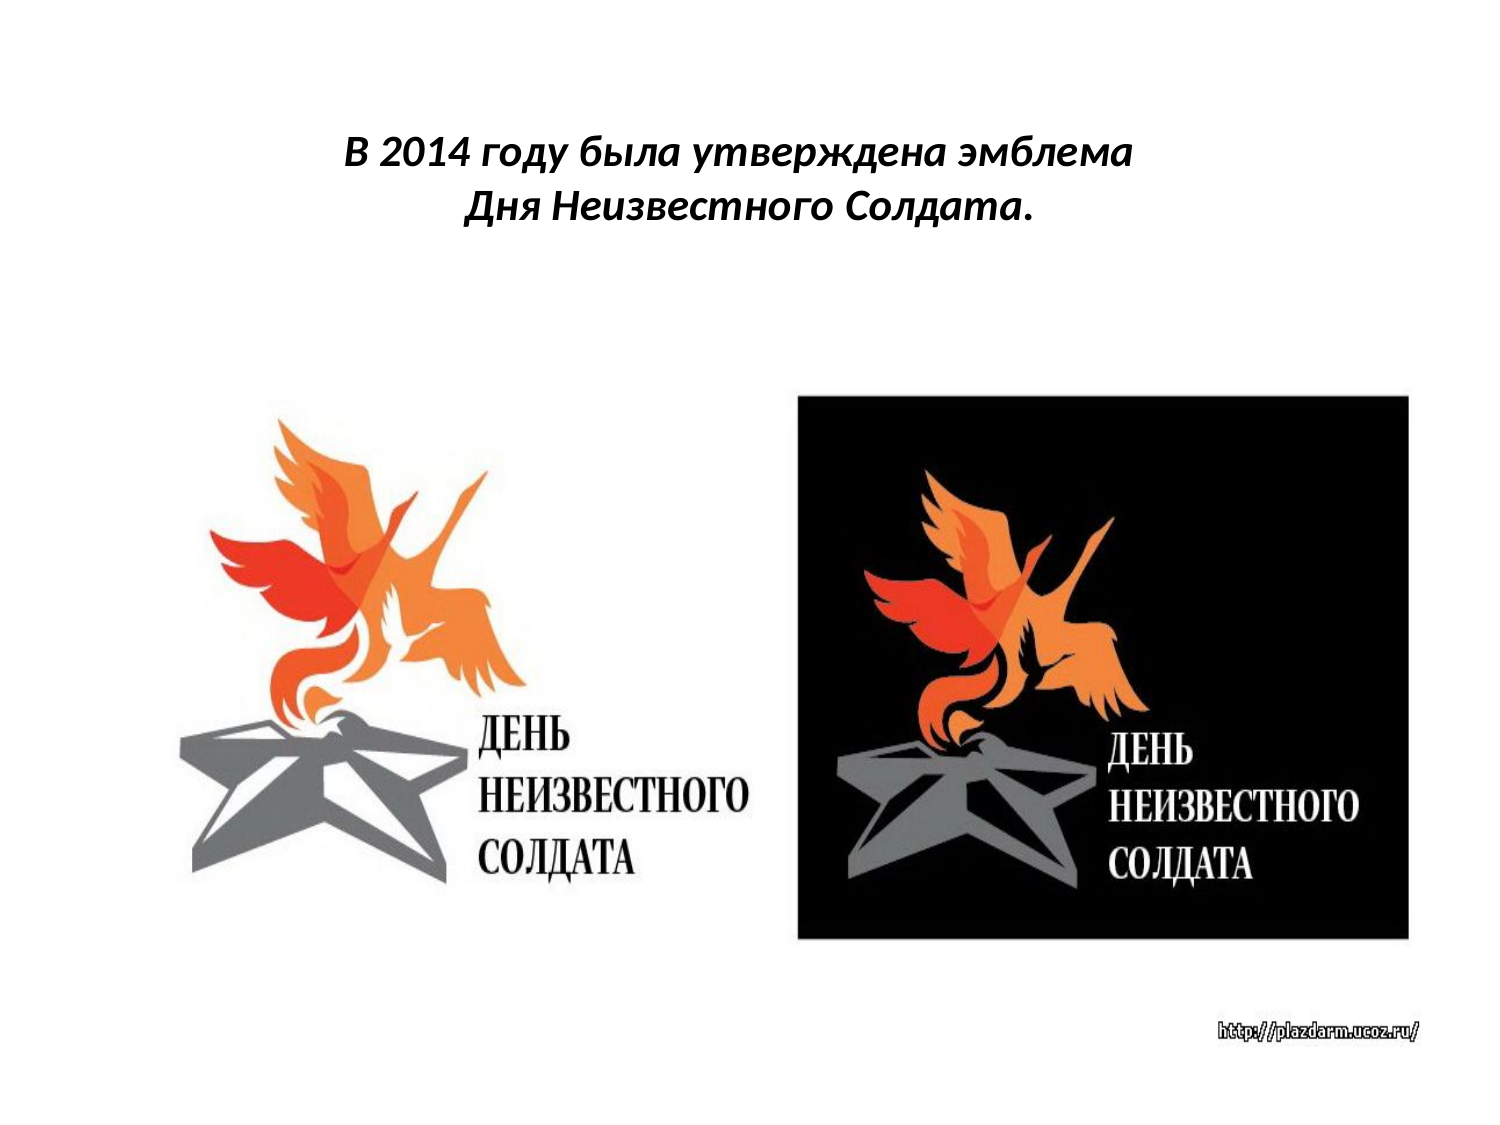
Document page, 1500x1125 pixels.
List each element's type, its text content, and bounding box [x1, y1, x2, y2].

title В 2014 году была утверждена эмблема Дня Неизвестного Cолдата. [75, 113, 1425, 291]
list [74, 337, 1426, 1048]
